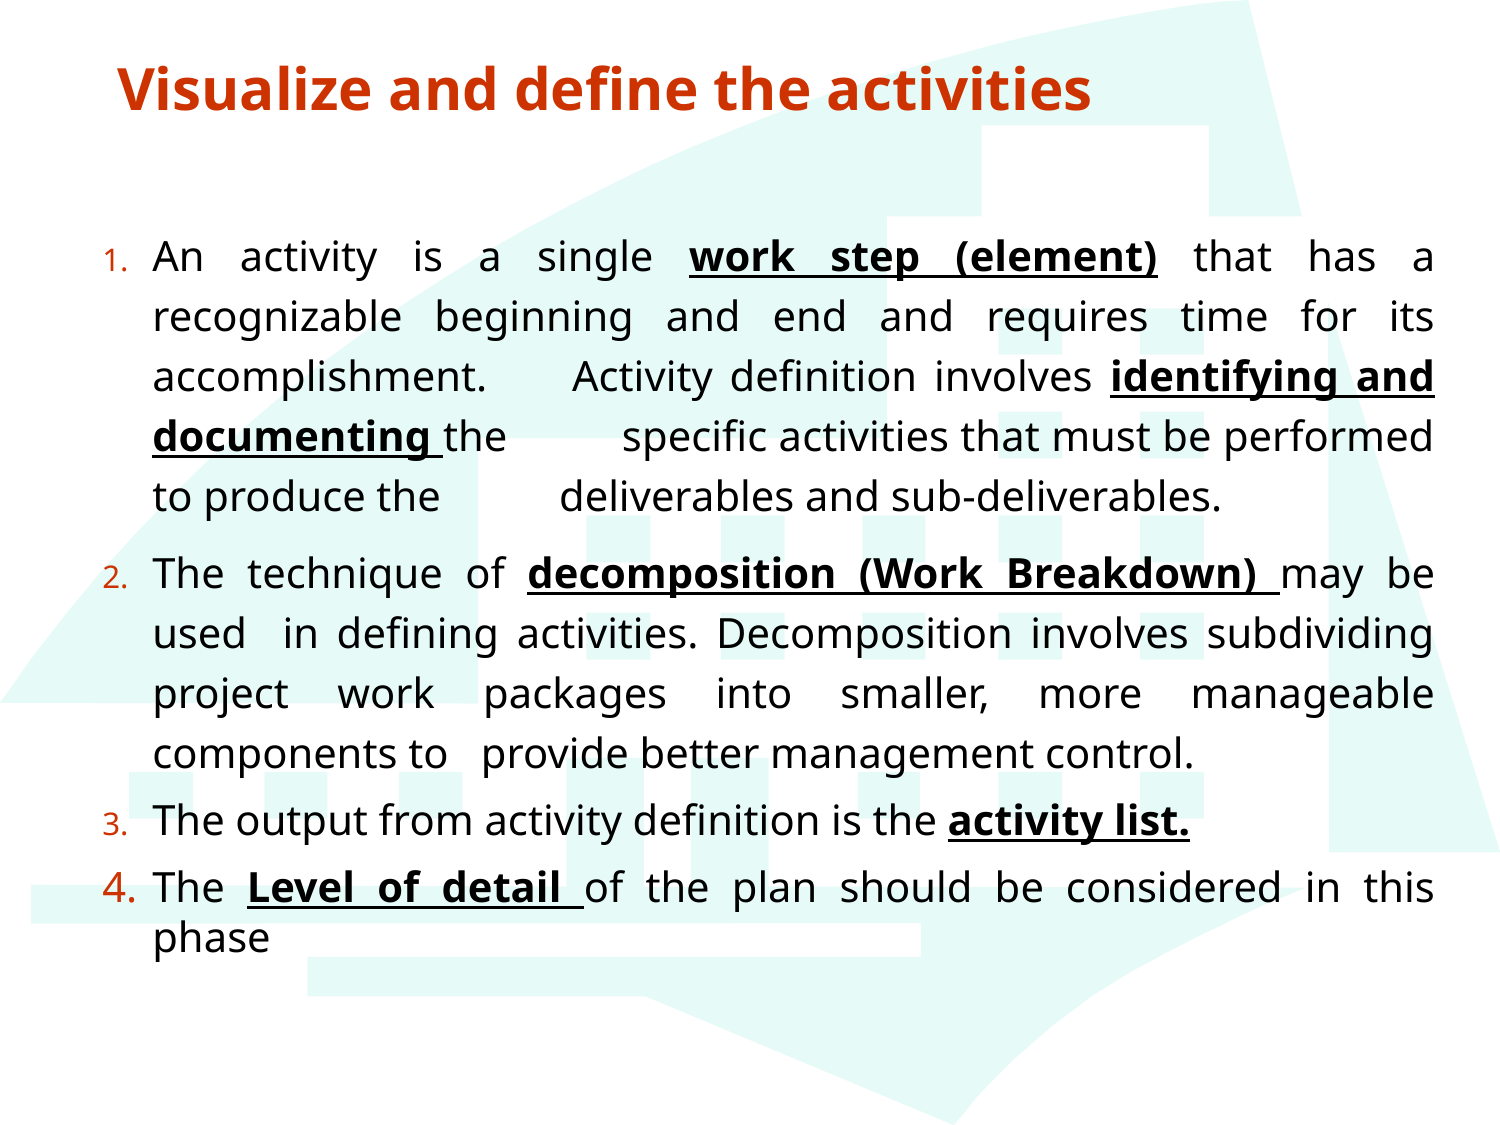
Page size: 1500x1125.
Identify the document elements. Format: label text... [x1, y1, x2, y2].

title Visualize and define the activities [102, 52, 1238, 138]
list An activity is a single work step (element) that has a recognizable beginning and end and requires time for its accomplishment. Activity definition involves identifying and documenting the specific activities that must be performed to produce the deliverables and sub-deliverables. The technique of decomposition (Work Breakdown) may be used in defining activities. Decomposition involves subdividing project work packages into smaller, more manageable components to provide better management control. The output from activity definition is the activity list. The Level of detail of the plan should be considered in this phase [87, 212, 1450, 956]
